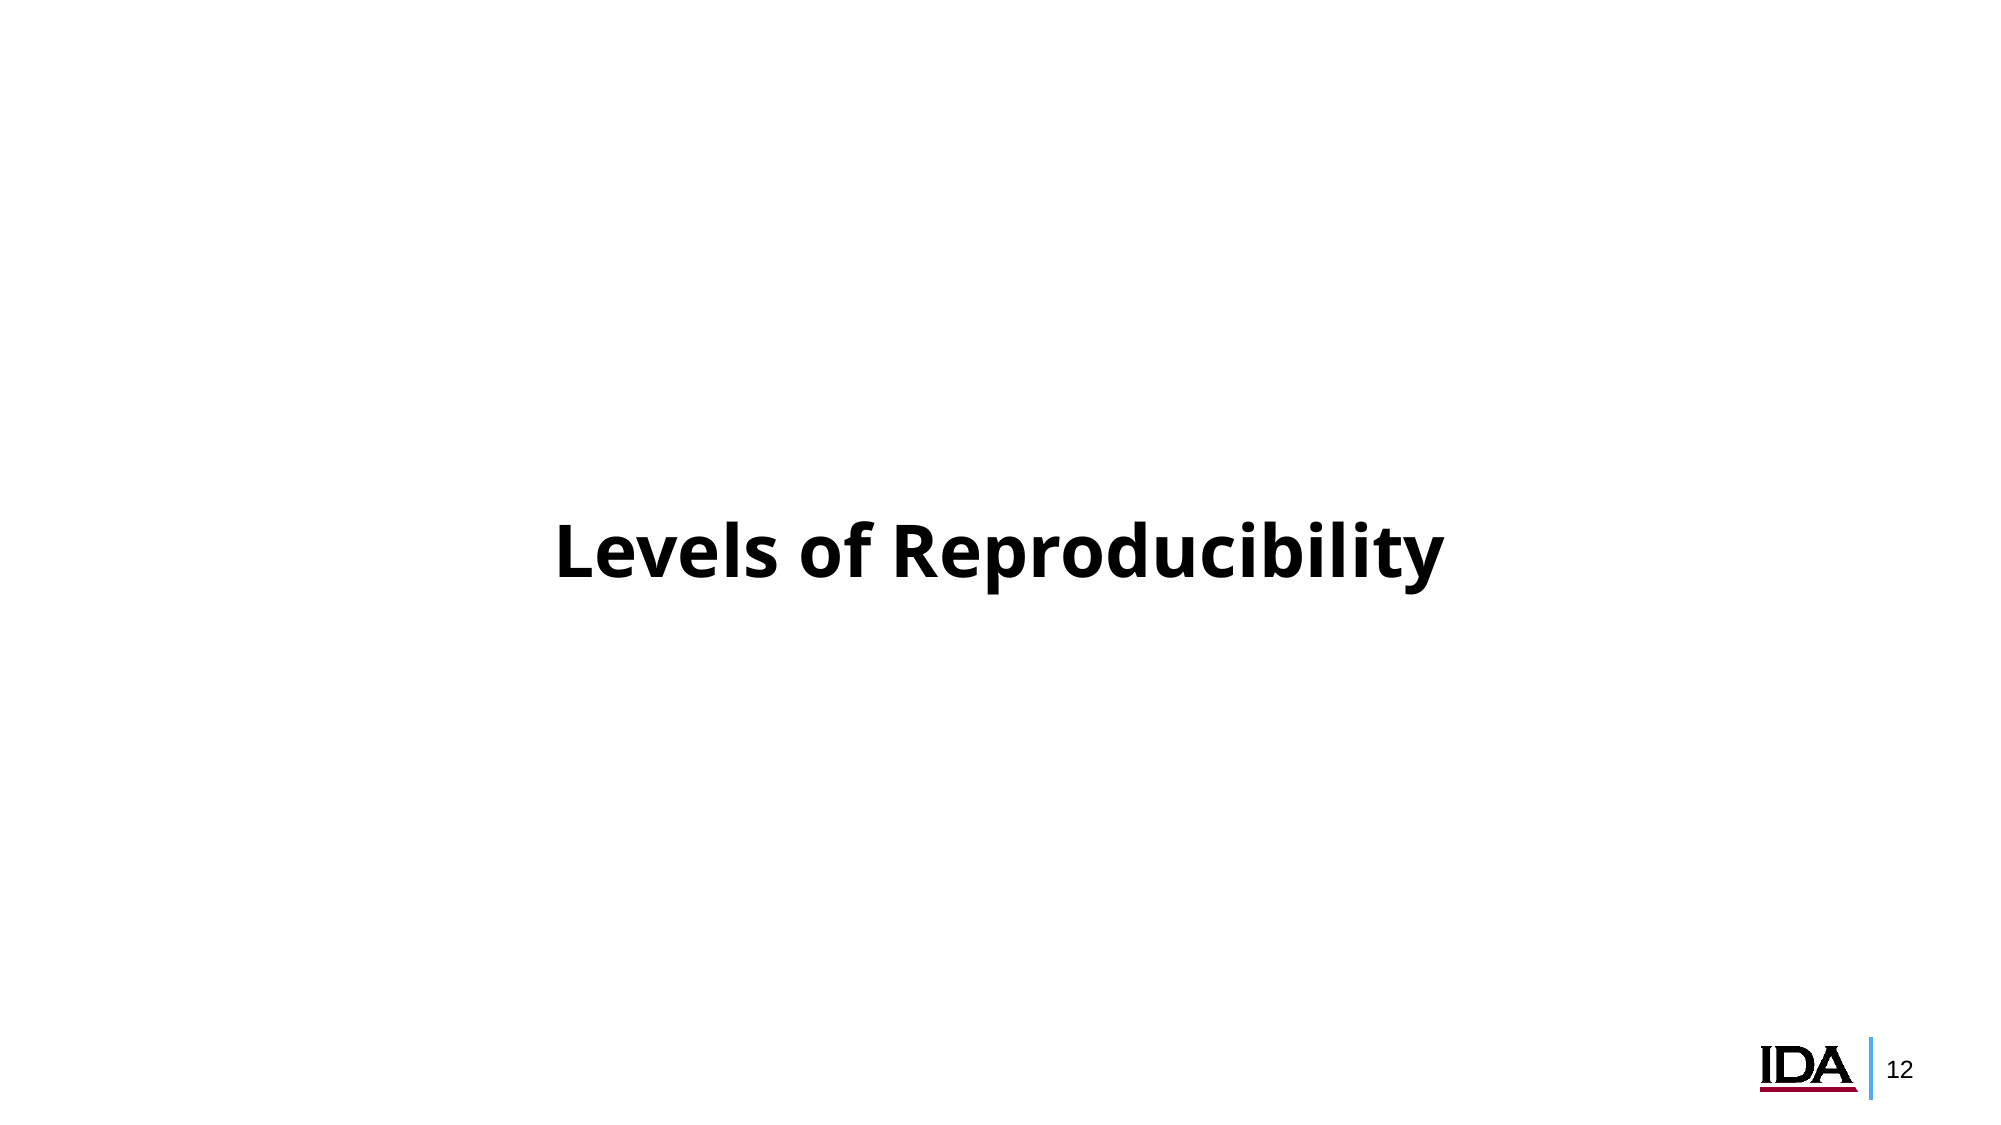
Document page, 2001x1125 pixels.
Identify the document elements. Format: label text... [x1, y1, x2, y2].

picture [1760, 1046, 1858, 1092]
list Levels of Reproducibility [50, 507, 1950, 602]
